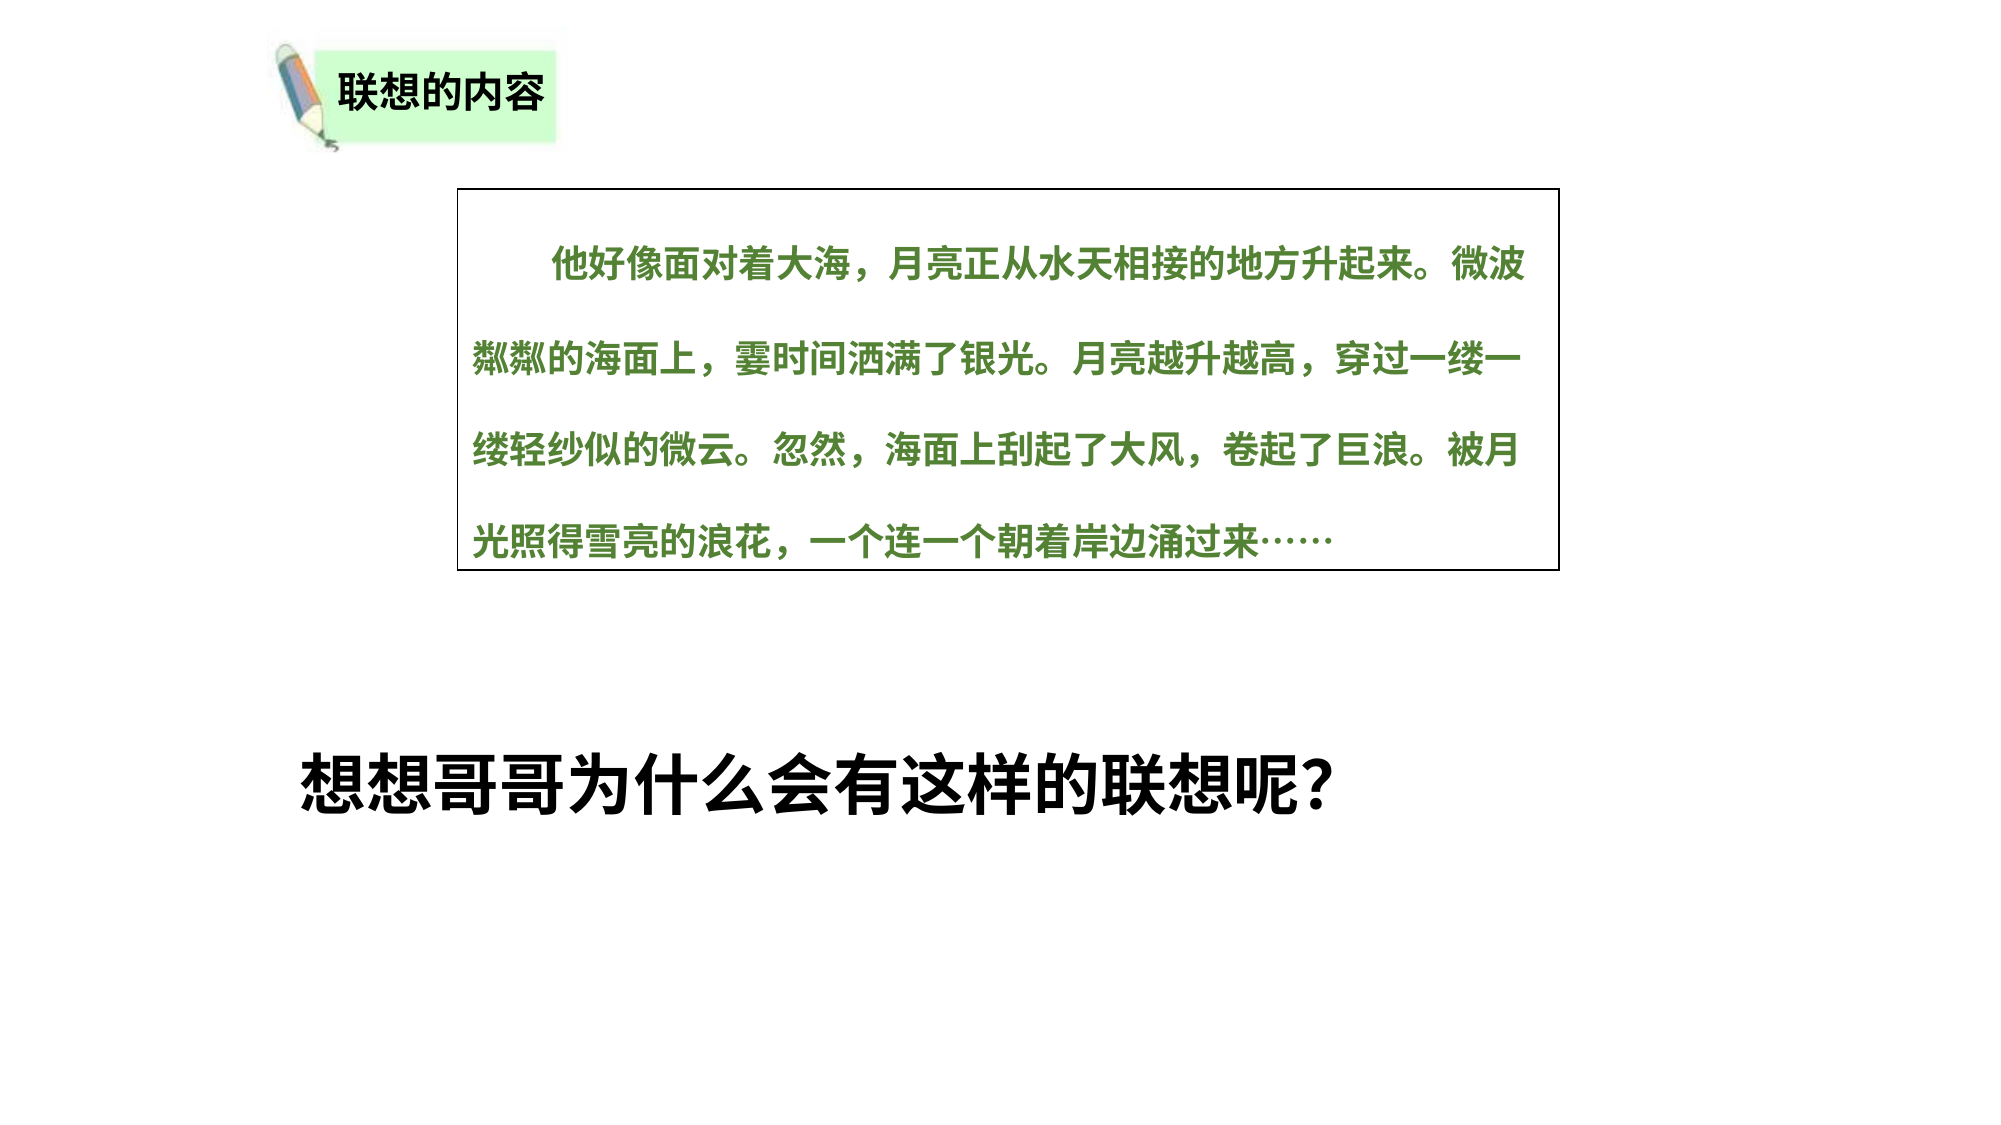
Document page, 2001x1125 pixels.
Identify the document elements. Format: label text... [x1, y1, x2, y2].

text_box 他好像面对着大海，月亮正从水天相接的地方升起来。微波粼粼的海面上，霎时间洒满了银光。月亮越升越高，穿过一缕一缕轻纱似的微云。忽然，海面上刮起了大风，卷起了巨浪。被月光照得雪亮的浪花，一个连一个朝着岸边涌过来…… [457, 188, 1560, 571]
text_box 想想哥哥为什么会有这样的联想呢？ [284, 735, 1465, 831]
picture [267, 27, 575, 165]
